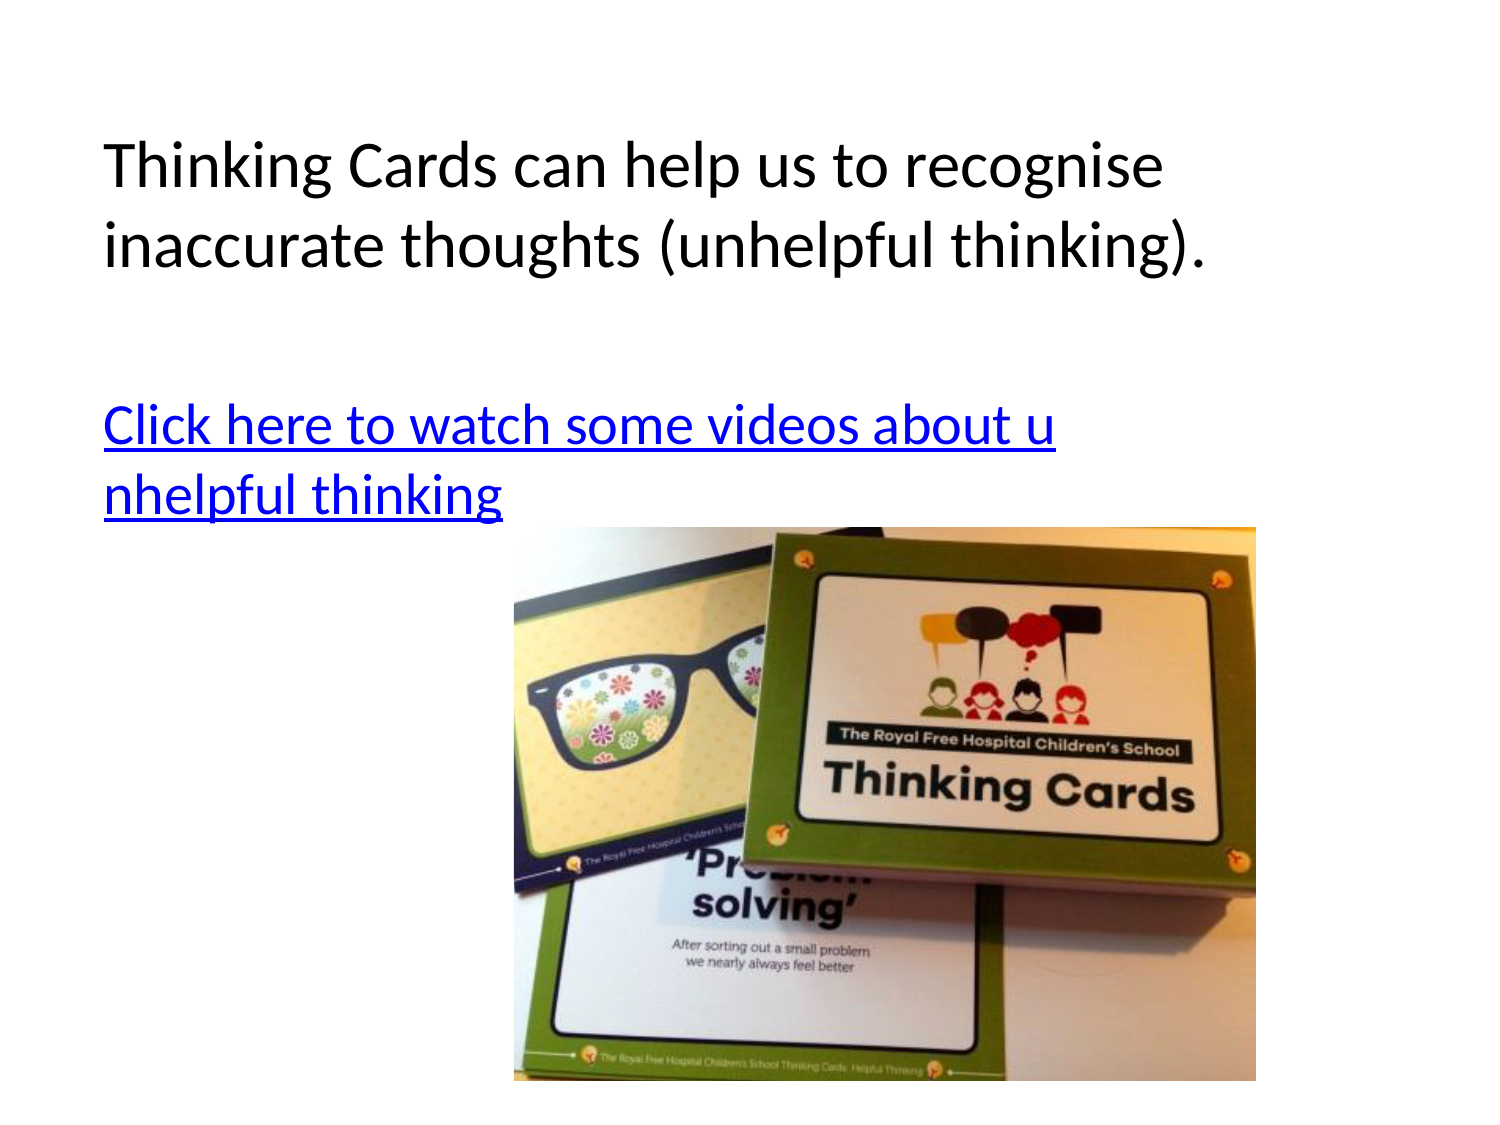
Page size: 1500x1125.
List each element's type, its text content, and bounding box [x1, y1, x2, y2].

picture [513, 526, 1257, 1081]
list Thinking Cards can help us to recognise inaccurate thoughts (unhelpful thinking). Click here to watch some videos about unhelpful thinking [88, 113, 1439, 598]
